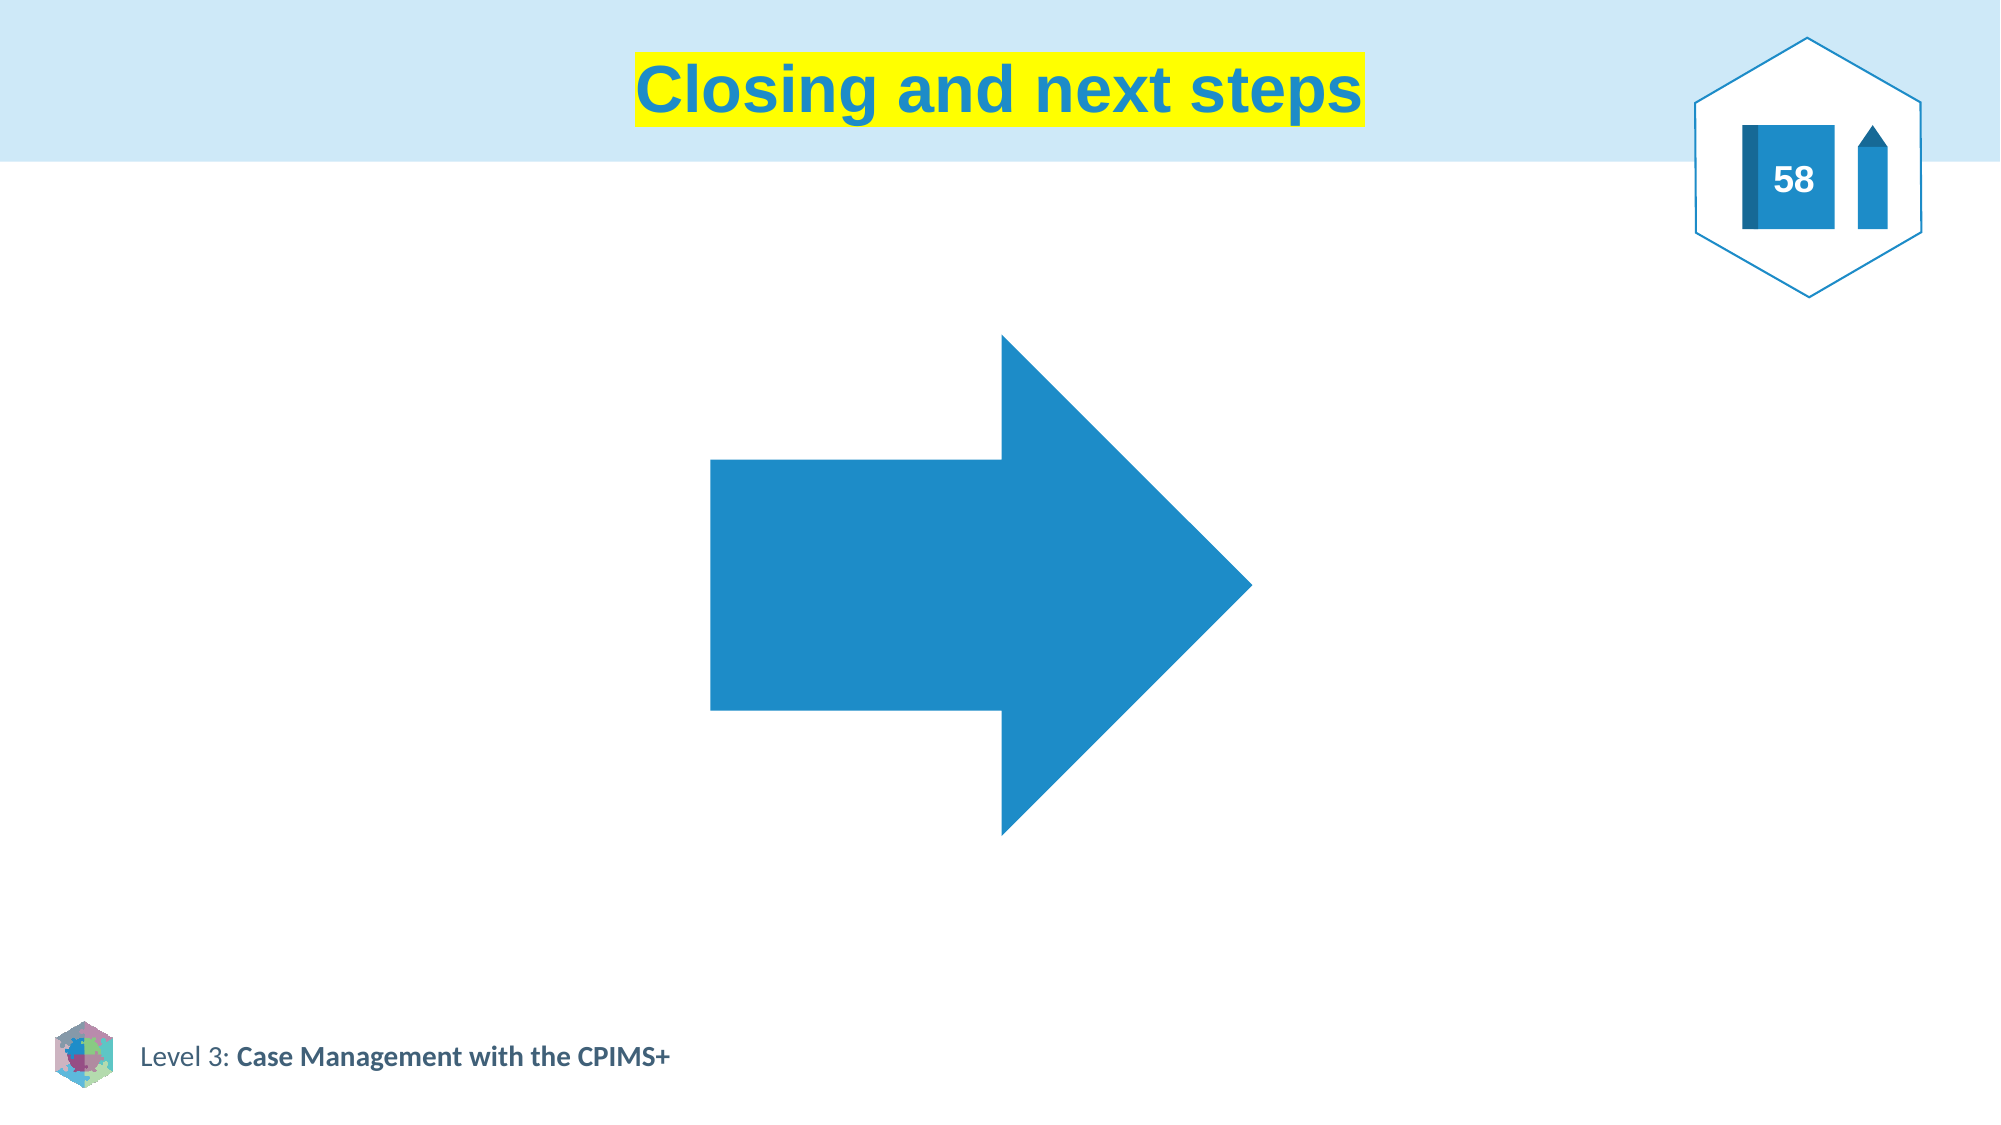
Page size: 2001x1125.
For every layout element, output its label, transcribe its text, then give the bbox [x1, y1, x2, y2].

picture [55, 1021, 113, 1088]
title Closing and next steps [137, 19, 1863, 163]
text_box [709, 331, 1254, 839]
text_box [1677, 55, 1939, 280]
